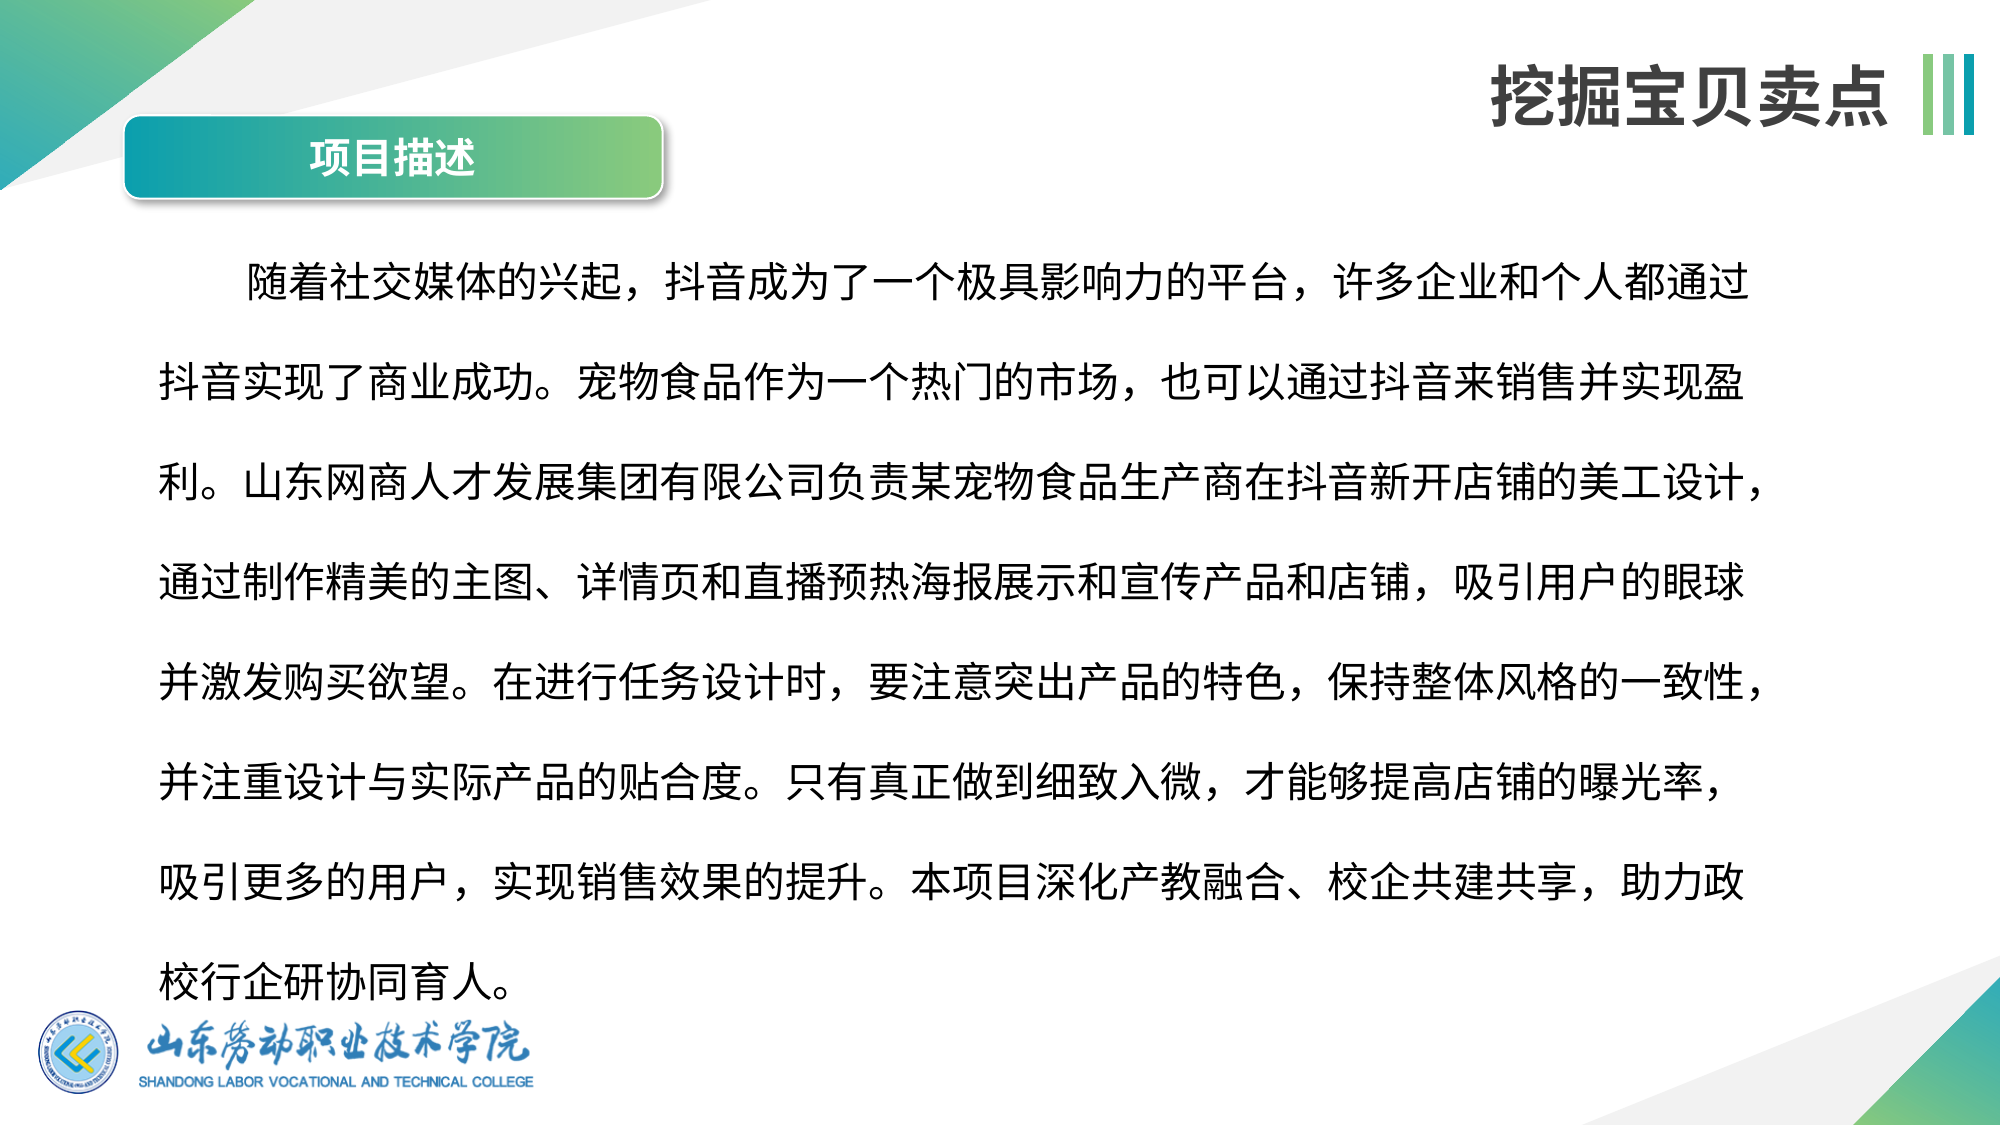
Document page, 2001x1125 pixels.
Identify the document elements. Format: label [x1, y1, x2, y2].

text_box [0, 115, 787, 199]
text_box [0, 0, 2000, 1125]
picture [38, 1010, 550, 1094]
text_box [1928, 54, 1969, 136]
